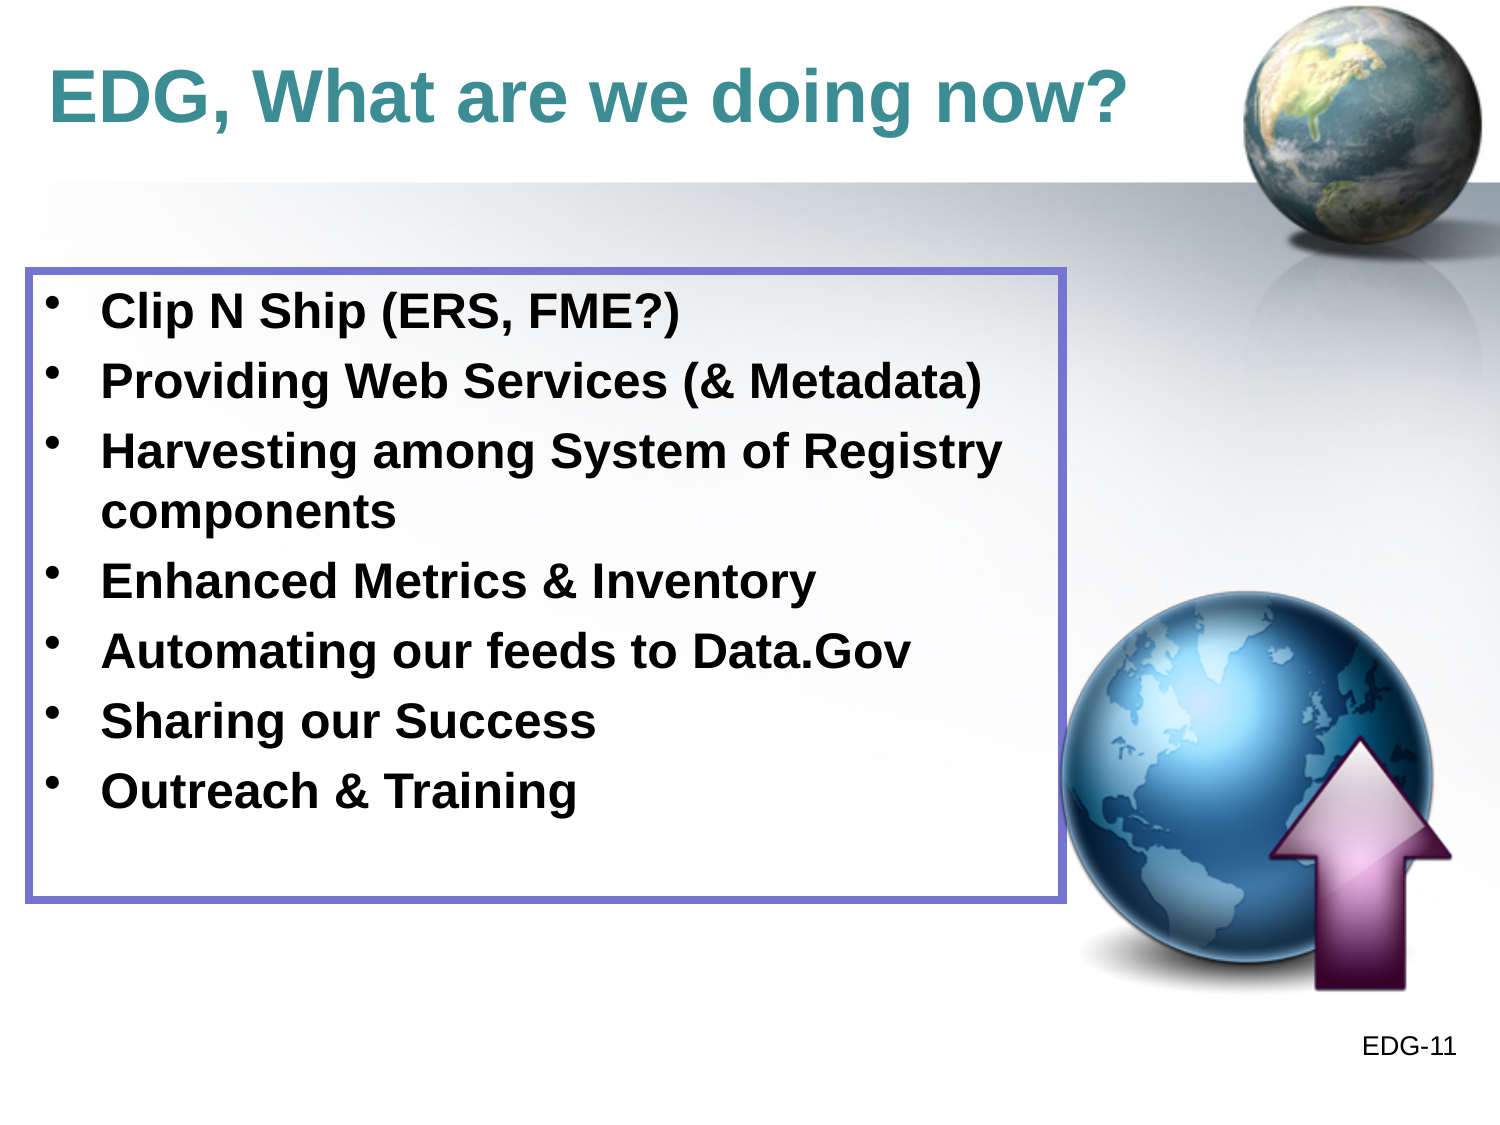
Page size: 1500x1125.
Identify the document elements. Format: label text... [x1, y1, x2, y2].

slide_number EDG-11 [1312, 1020, 1473, 1096]
title EDG, What are we doing now? [33, 22, 1239, 162]
list Clip N Ship (ERS, FME?) Providing Web Services (& Metadata) Harvesting among System of Registry components Enhanced Metrics & Inventory Automating our feeds to Data.Gov Sharing our Success Outreach & Training [28, 270, 1063, 901]
picture [0, 0, 1500, 1125]
